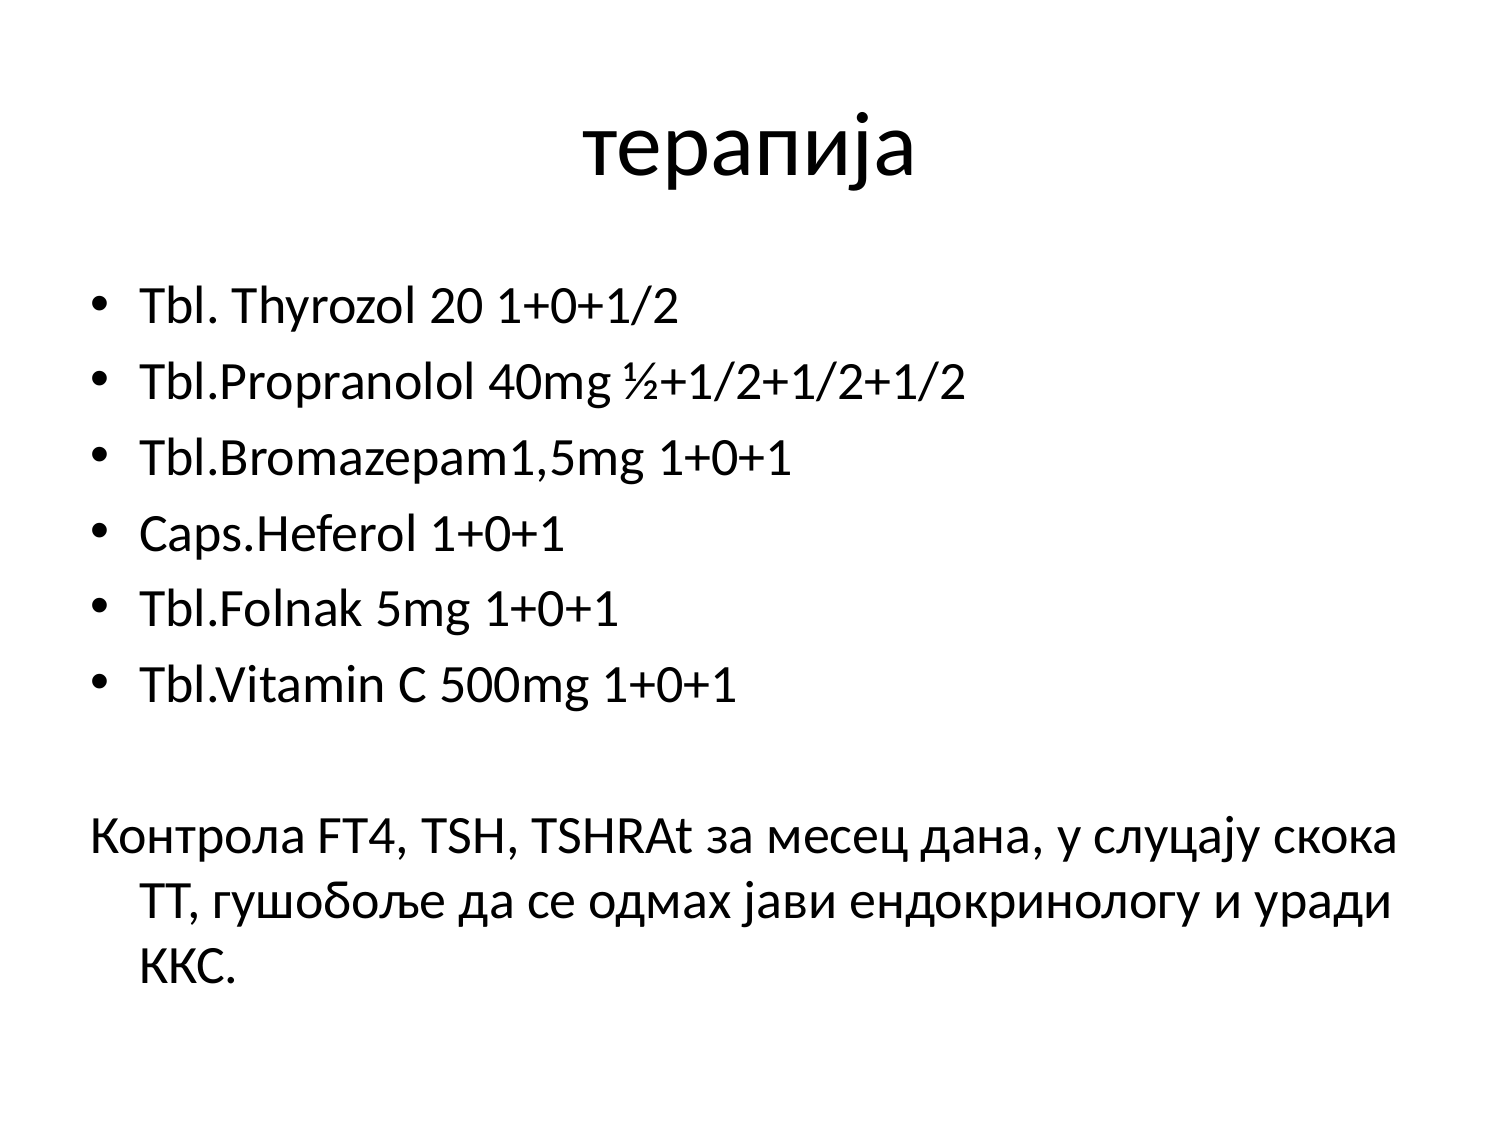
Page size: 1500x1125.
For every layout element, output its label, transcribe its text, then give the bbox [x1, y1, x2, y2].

title терапија [75, 45, 1425, 233]
list Tbl. Thyrozol 20 1+0+1/2 Tbl.Propranolol 40mg ½+1/2+1/2+1/2 Tbl.Bromazepam1,5mg 1+0+1 Caps.Heferol 1+0+1 Tbl.Folnak 5mg 1+0+1 Tbl.Vitamin C 500mg 1+0+1 Контрола FT4, TSH, TSHRAt за месец дана, у слуцају скока ТТ, гушобоље да се одмах јави ендокринологу и уради ККС. [75, 262, 1425, 1005]
